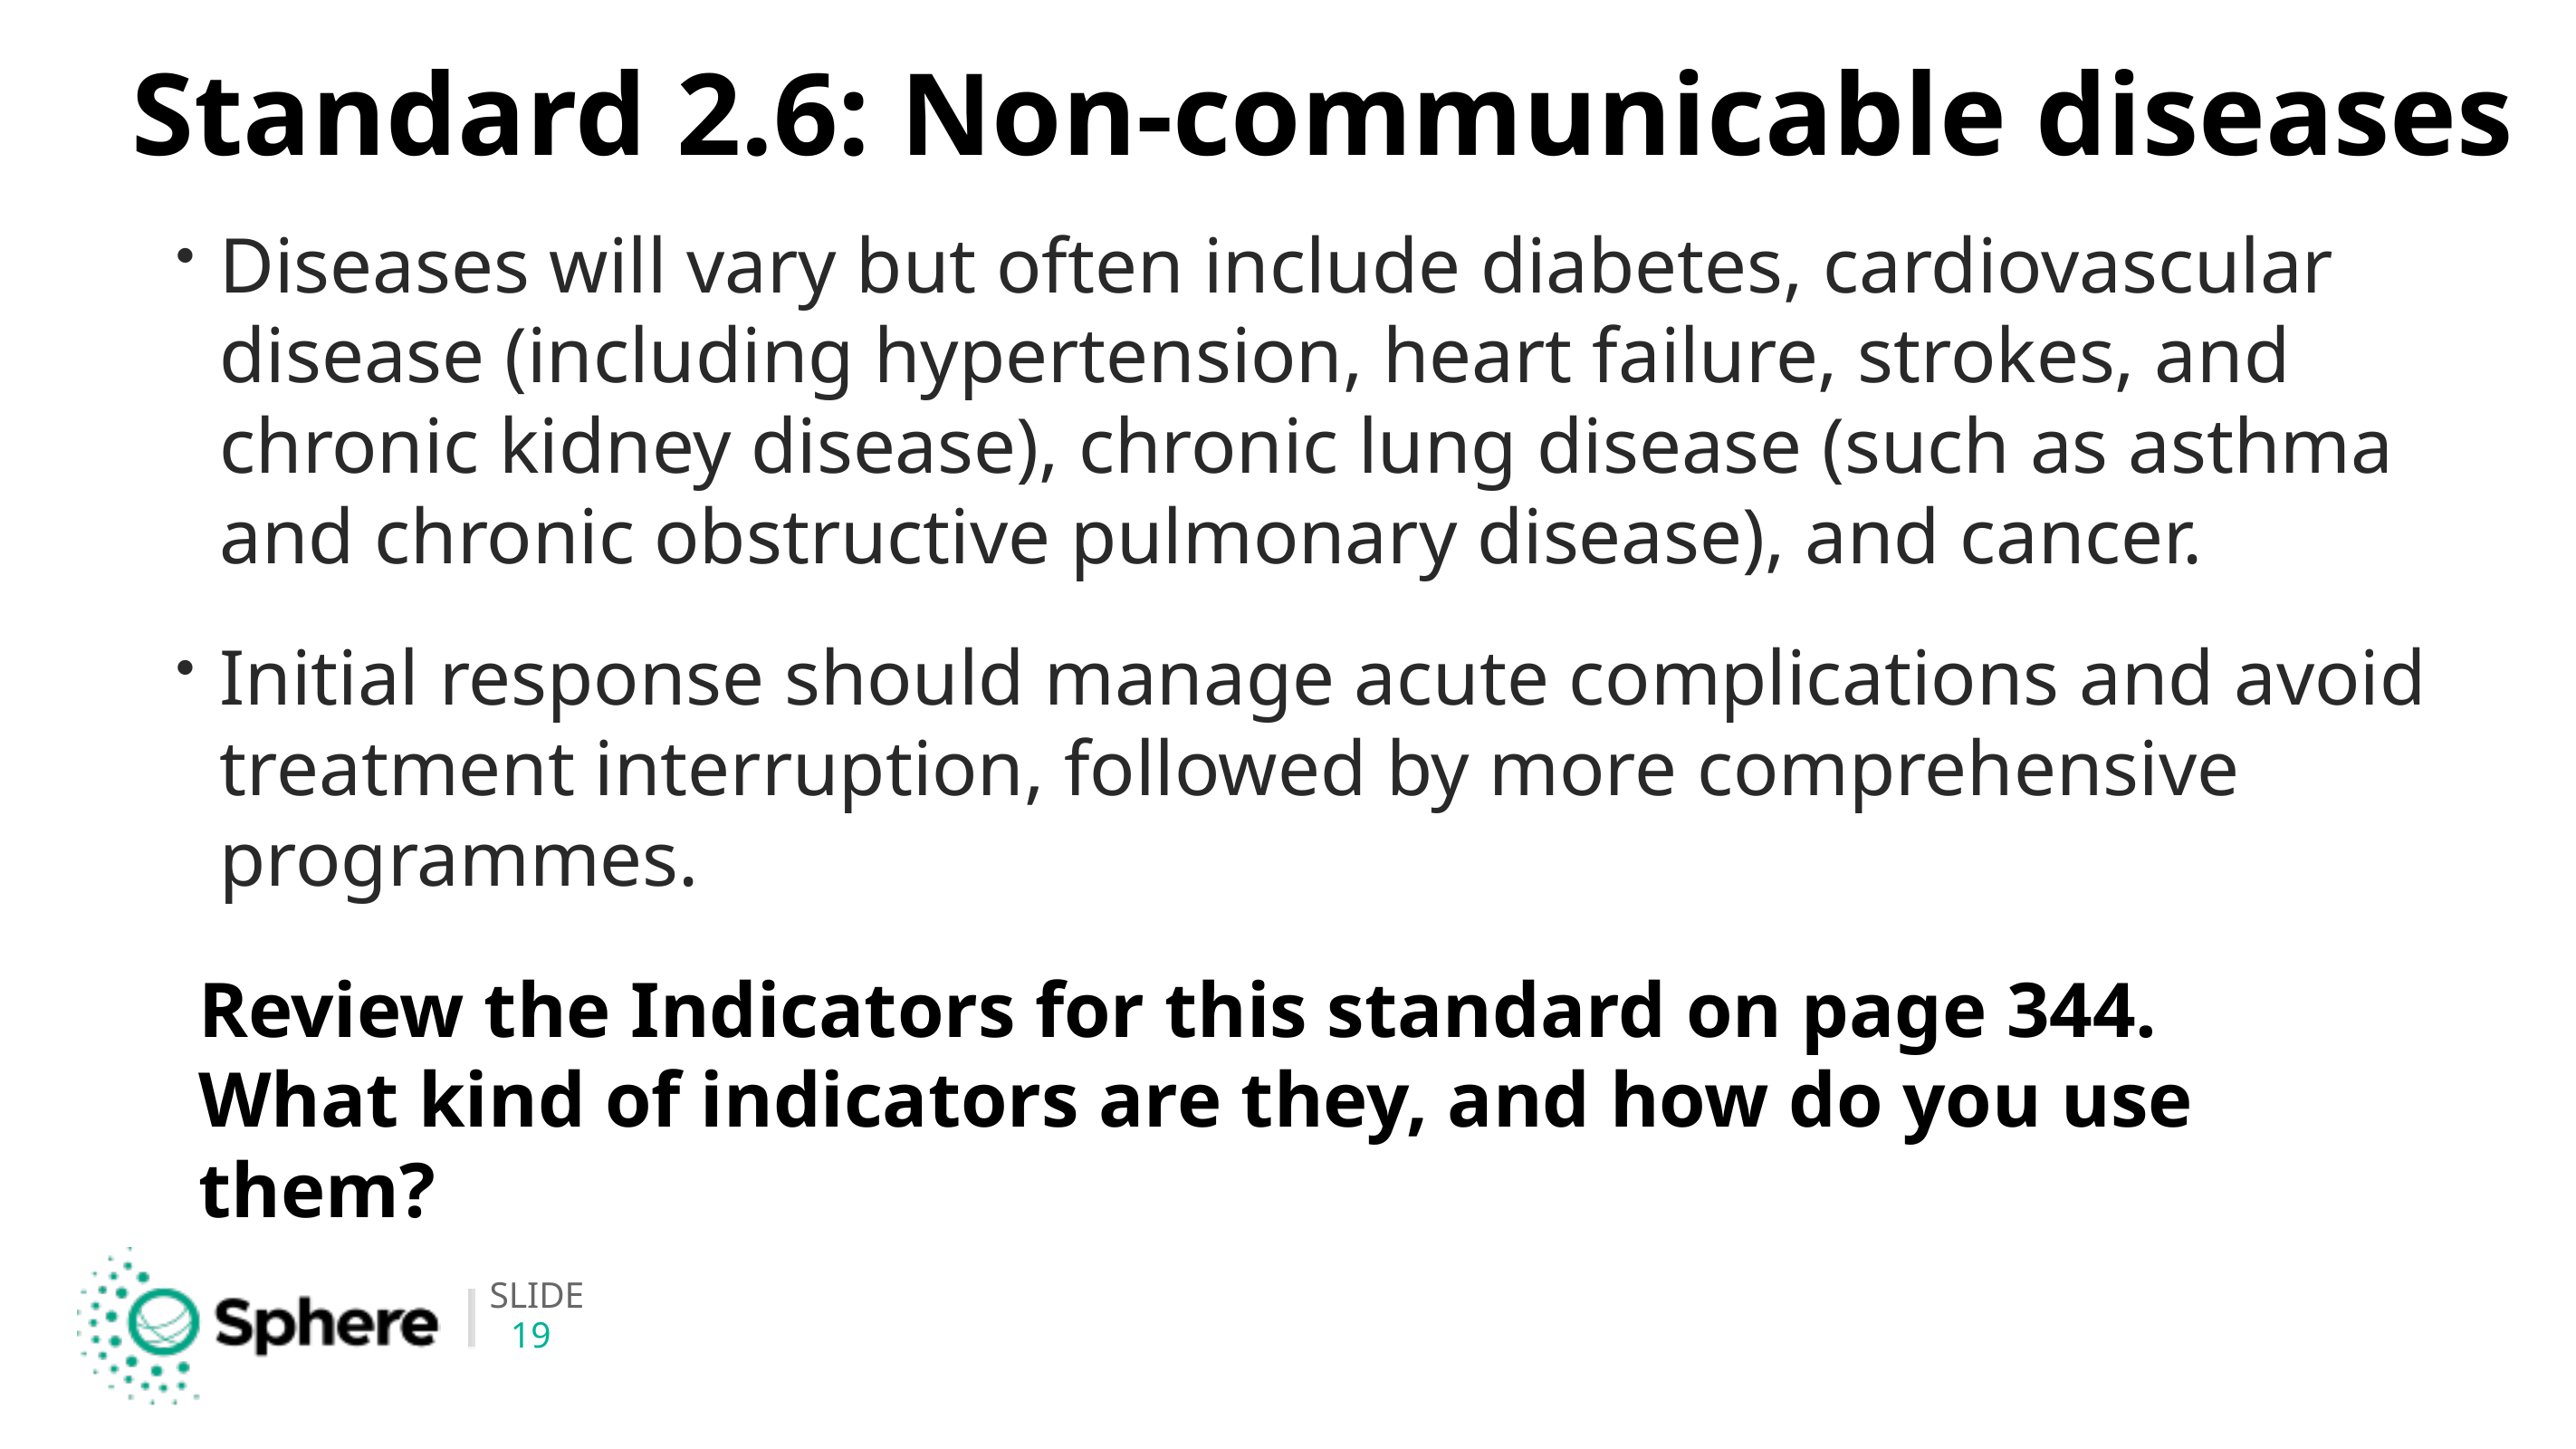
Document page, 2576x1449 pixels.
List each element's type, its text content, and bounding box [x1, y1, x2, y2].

title Standard 2.6: Non-communicable diseases [123, 34, 2541, 356]
text_box Review the Indicators for this standard on page 344. What kind of indicators are they, and how do you use them? [190, 954, 2408, 1241]
picture [77, 1247, 441, 1407]
picture [468, 1289, 479, 1349]
slide_number 19 [502, 1304, 562, 1364]
list Diseases will vary but often include diabetes, cardiovascular disease (including hypertension, heart failure, strokes, and chronic kidney disease), chronic lung disease (such as asthma and chronic obstructive pulmonary disease), and cancer. Initial response should manage acute complications and avoid treatment interruption, followed by more comprehensive programmes. [168, 208, 2497, 954]
